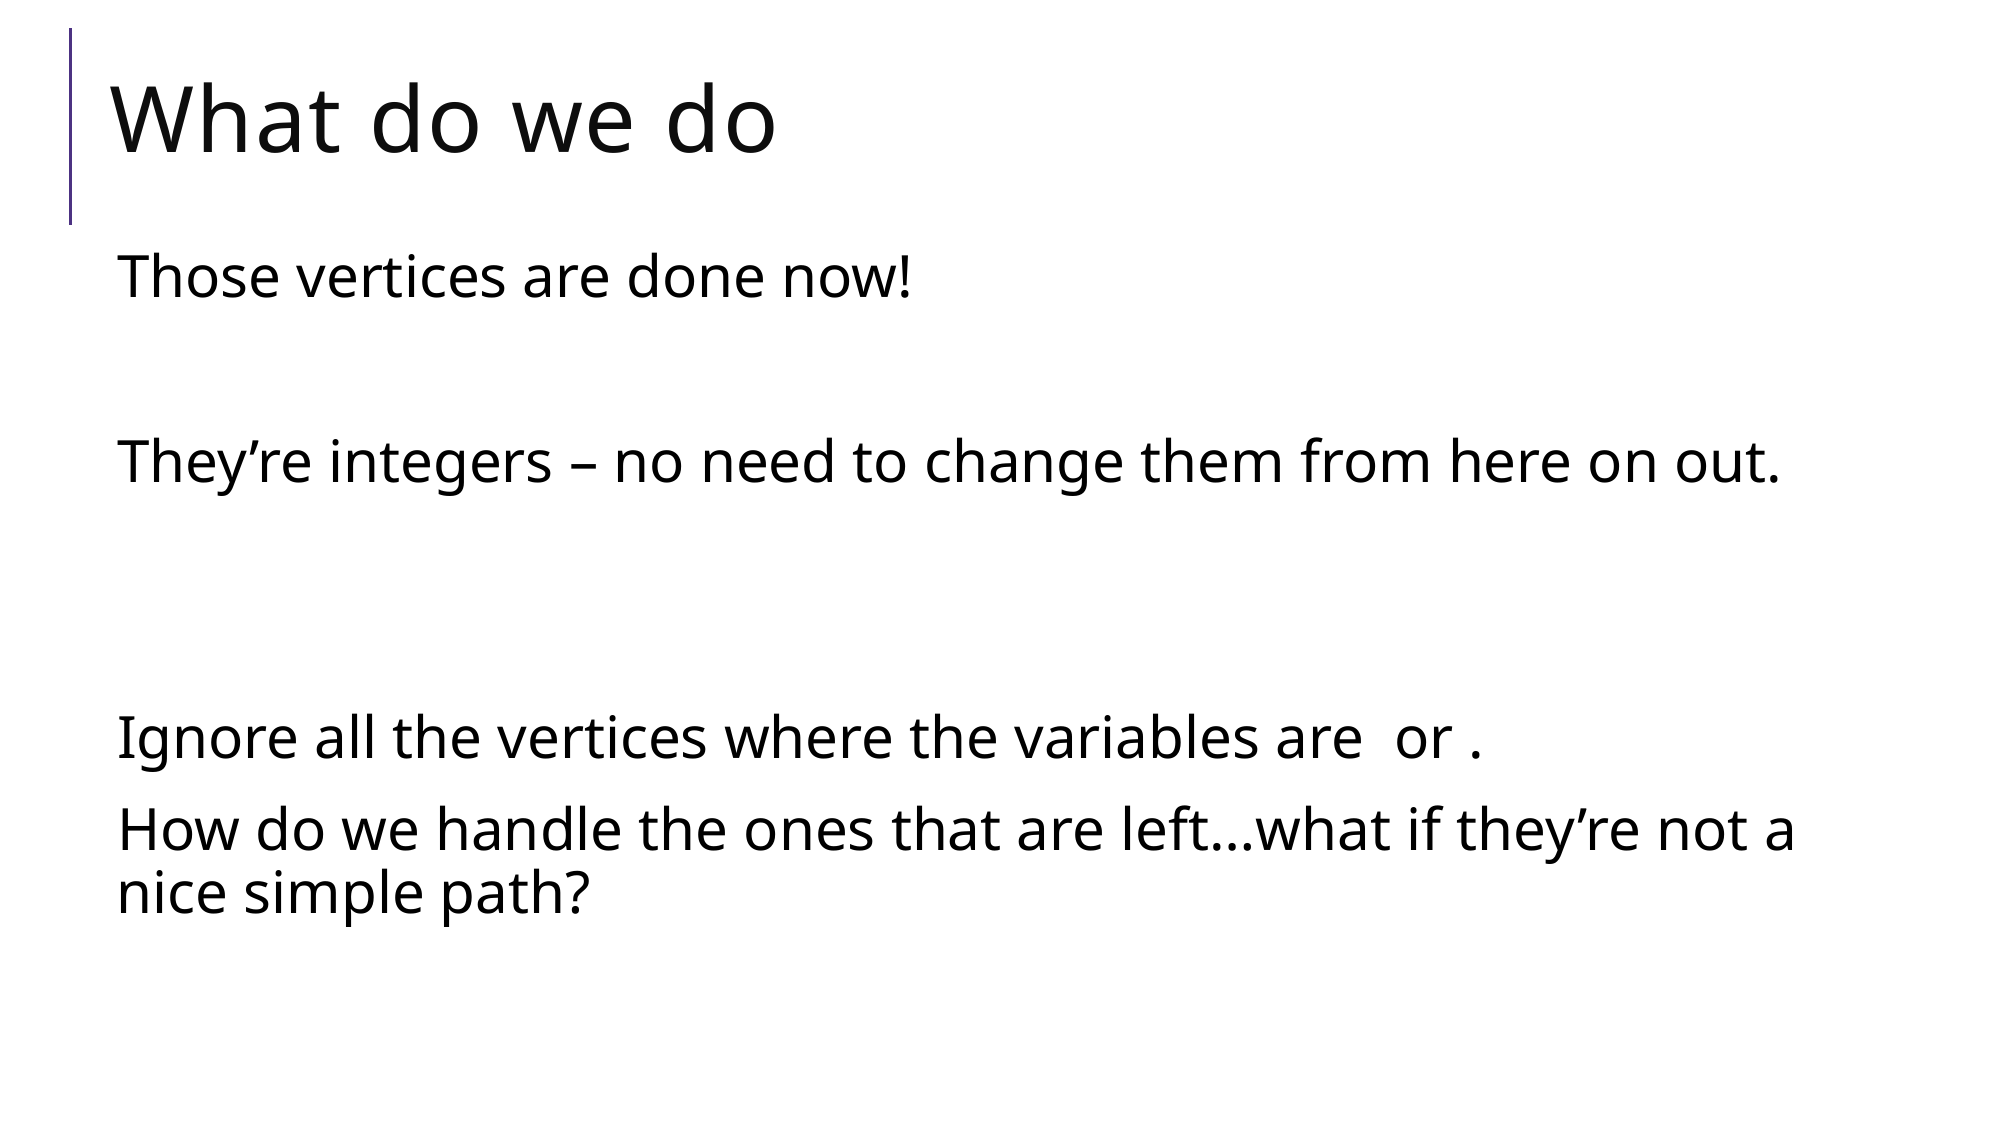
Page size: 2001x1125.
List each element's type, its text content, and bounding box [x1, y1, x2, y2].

title What do we do [94, 43, 1930, 210]
